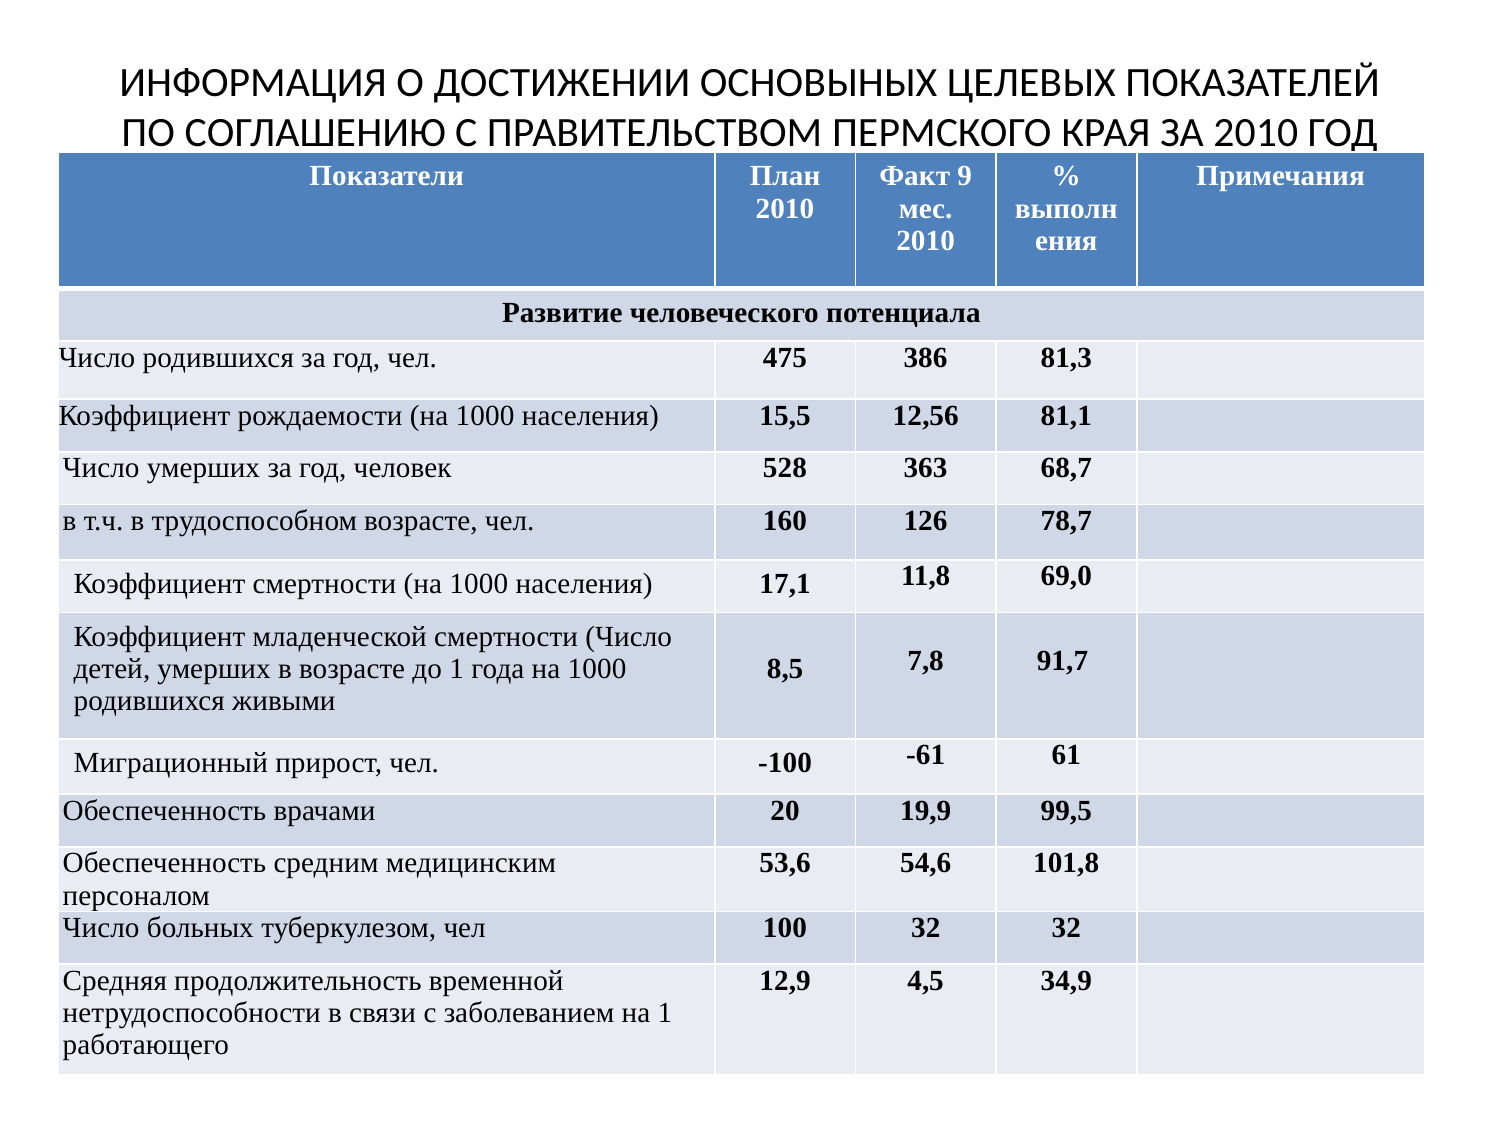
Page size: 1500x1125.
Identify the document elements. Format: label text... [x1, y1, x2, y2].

table_cell 386 [856, 342, 995, 398]
table_cell 32 [997, 912, 1136, 963]
table_cell [1138, 561, 1424, 612]
table_cell Обеспеченность средним медицинским персоналом [59, 848, 714, 911]
table_cell 4,5 [856, 965, 995, 1074]
table_cell 99,5 [997, 795, 1136, 846]
table_cell 12,9 [716, 965, 855, 1074]
table_cell Развитие человеческого потенциала [59, 291, 1424, 340]
table_header % выполнения [997, 153, 1136, 286]
table_cell [1138, 505, 1424, 559]
table_cell 78,7 [997, 505, 1136, 559]
table_cell [1138, 400, 1424, 451]
table_cell 91,7 [997, 613, 1136, 738]
table_cell 34,9 [997, 965, 1136, 1074]
table_cell 126 [856, 505, 995, 559]
table_cell Средняя продолжительность временной нетрудоспособности в связи с заболеванием на 1 работающего [59, 965, 714, 1074]
table_cell 15,5 [716, 400, 855, 451]
table_cell 81,1 [997, 400, 1136, 451]
table_cell -100 [716, 740, 855, 793]
table_cell Коэффициент рождаемости (на 1000 населения) [59, 400, 714, 451]
table_cell Число умерших за год, человек [59, 453, 714, 504]
table_cell [1138, 453, 1424, 504]
table_cell 11,8 [856, 561, 995, 612]
title ИНФОРМАЦИЯ О ДОСТИЖЕНИИ ОСНОВЫНЫХ ЦЕЛЕВЫХ ПОКАЗАТЕЛЕЙ ПО СОГЛАШЕНИЮ С ПРАВИТЕЛЬСТВОМ ПЕРМСКОГО КРАЯ ЗА 2010 ГОД [75, 45, 1425, 151]
table_cell [1138, 342, 1424, 398]
table_cell Обеспеченность врачами [59, 795, 714, 846]
table_cell [1138, 965, 1424, 1074]
table_header Примечания [1138, 153, 1424, 286]
table_cell Миграционный прирост, чел. [59, 740, 714, 793]
table_cell [1138, 912, 1424, 963]
table_cell 160 [716, 505, 855, 559]
table_cell [1138, 848, 1424, 911]
table_cell 12,56 [856, 400, 995, 451]
table_cell 528 [716, 453, 855, 504]
table_cell 69,0 [997, 561, 1136, 612]
table_cell 81,3 [997, 342, 1136, 398]
table_cell Коэффициент смертности (на 1000 населения) [59, 561, 714, 612]
table_cell 54,6 [856, 848, 995, 911]
table_cell [1138, 740, 1424, 793]
table_cell Коэффициент младенческой смертности (Число детей, умерших в возрасте до 1 года на 1000 родившихся живыми [59, 613, 714, 738]
table_cell [1138, 795, 1424, 846]
table_cell 53,6 [716, 848, 855, 911]
table_cell 19,9 [856, 795, 995, 846]
table_header План 2010 [716, 153, 855, 286]
table_cell [1138, 613, 1424, 738]
table_cell 363 [856, 453, 995, 504]
table_cell -61 [856, 740, 995, 793]
table_header Факт 9 мес. 2010 [856, 153, 995, 286]
table_cell Число больных туберкулезом, чел [59, 912, 714, 963]
table_cell Число родившихся за год, чел. [59, 342, 714, 398]
table_cell 20 [716, 795, 855, 846]
table_cell 61 [997, 740, 1136, 793]
table_cell в т.ч. в трудоспособном возрасте, чел. [59, 505, 714, 559]
table_cell 8,5 [716, 613, 855, 738]
table_cell 7,8 [856, 613, 995, 738]
table_cell 101,8 [997, 848, 1136, 911]
table_header Показатели [59, 153, 714, 286]
table_cell 32 [856, 912, 995, 963]
table_cell 100 [716, 912, 855, 963]
table_cell 17,1 [716, 561, 855, 612]
table_cell 475 [716, 342, 855, 398]
table_cell 68,7 [997, 453, 1136, 504]
